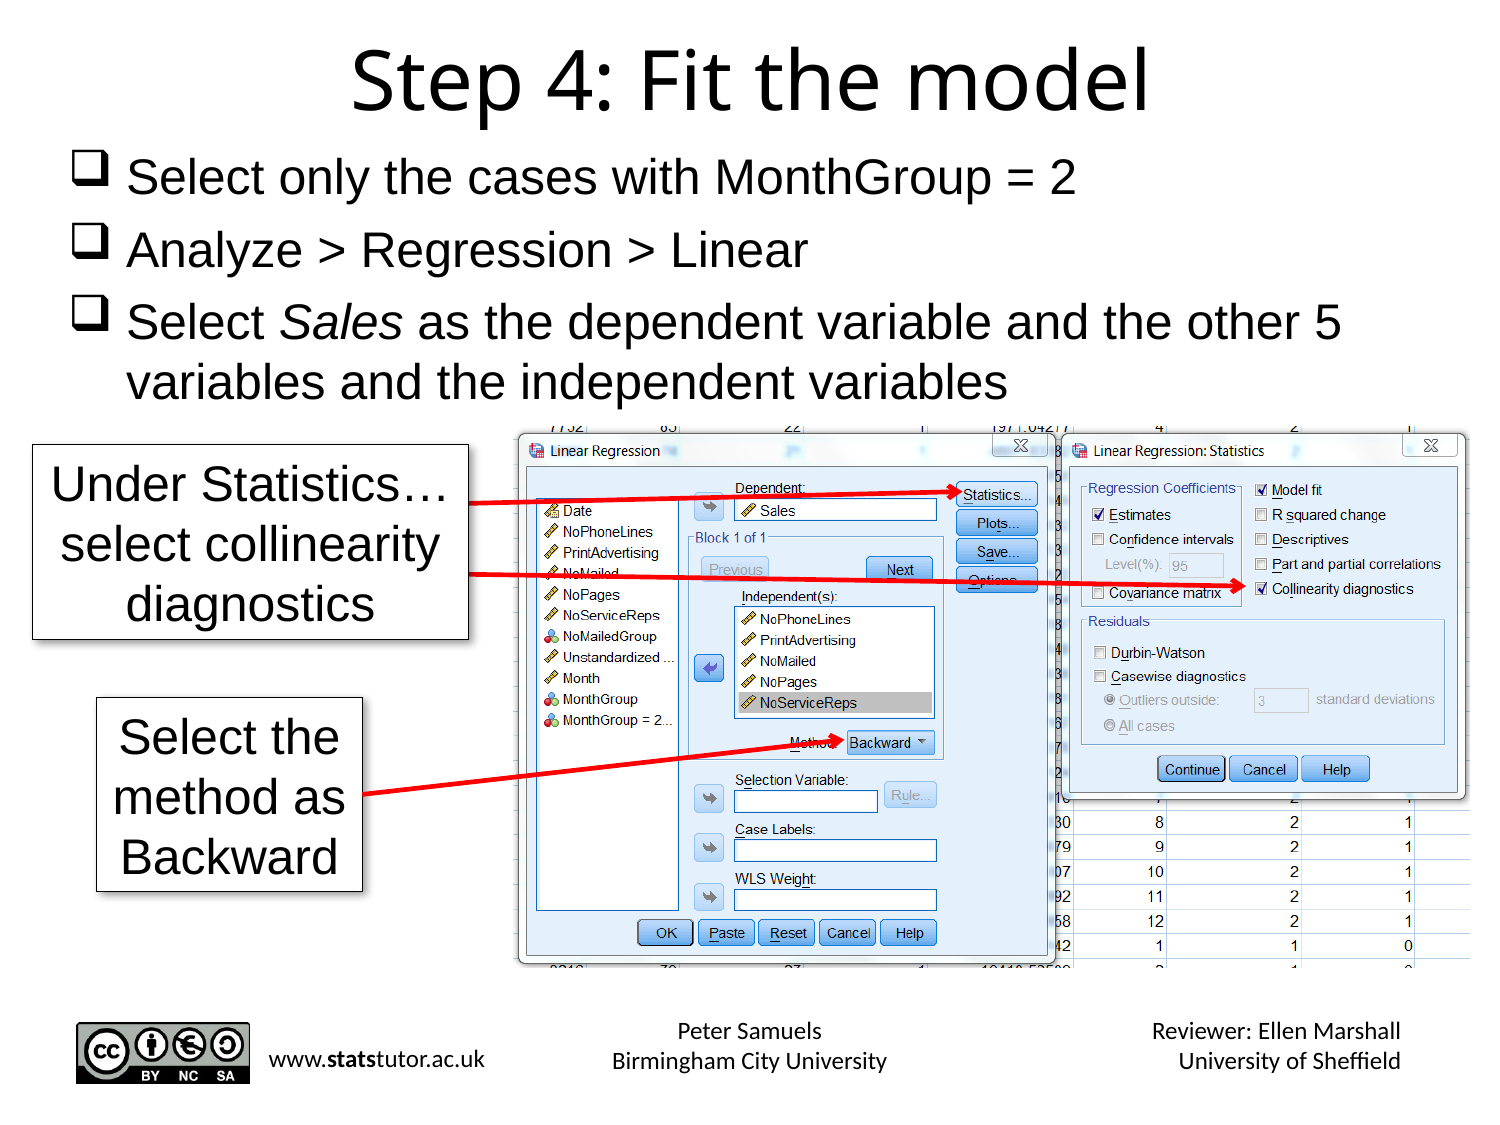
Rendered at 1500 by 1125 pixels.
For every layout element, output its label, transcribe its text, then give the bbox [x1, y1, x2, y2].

picture [513, 426, 1470, 968]
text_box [362, 739, 845, 796]
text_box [468, 573, 1247, 587]
text_box Reviewer: Ellen Marshall University of Sheffield [1038, 1007, 1417, 1083]
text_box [468, 491, 963, 504]
text_box www.statstutor.ac.uk [254, 1035, 573, 1080]
picture [76, 1022, 251, 1084]
title Step 4: Fit the model [76, 19, 1427, 135]
text_box Select the method as Backward [96, 697, 363, 892]
text_box Under Statistics… select collinearity diagnostics [32, 444, 469, 640]
text_box Peter Samuels Birmingham City University [549, 1007, 951, 1083]
list Select only the cases with MonthGroup = 2 Analyze > Regression > Linear Select Sales as the dependent variable and the other 5 variables and the independent variables [53, 137, 1404, 427]
